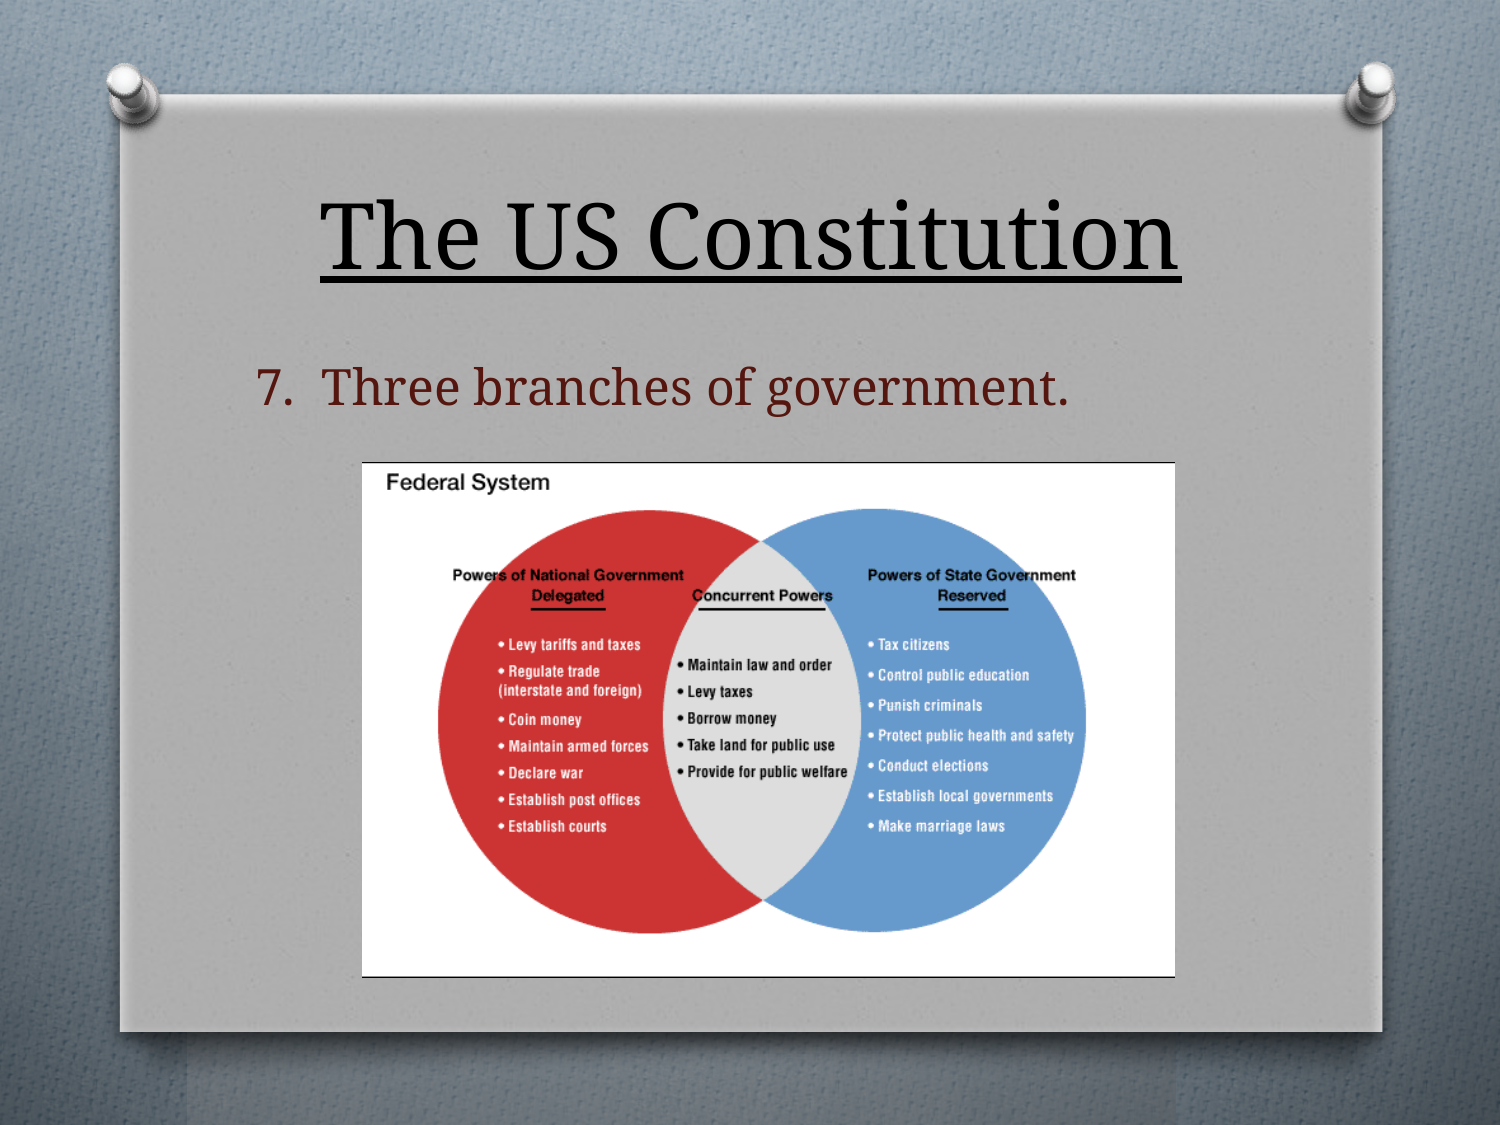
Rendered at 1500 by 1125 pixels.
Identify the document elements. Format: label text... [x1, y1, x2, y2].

picture [362, 462, 1176, 979]
list 7. Three branches of government. [240, 347, 1257, 939]
picture [75, 29, 198, 153]
picture [1317, 35, 1439, 156]
title The US Constitution [179, 134, 1323, 332]
